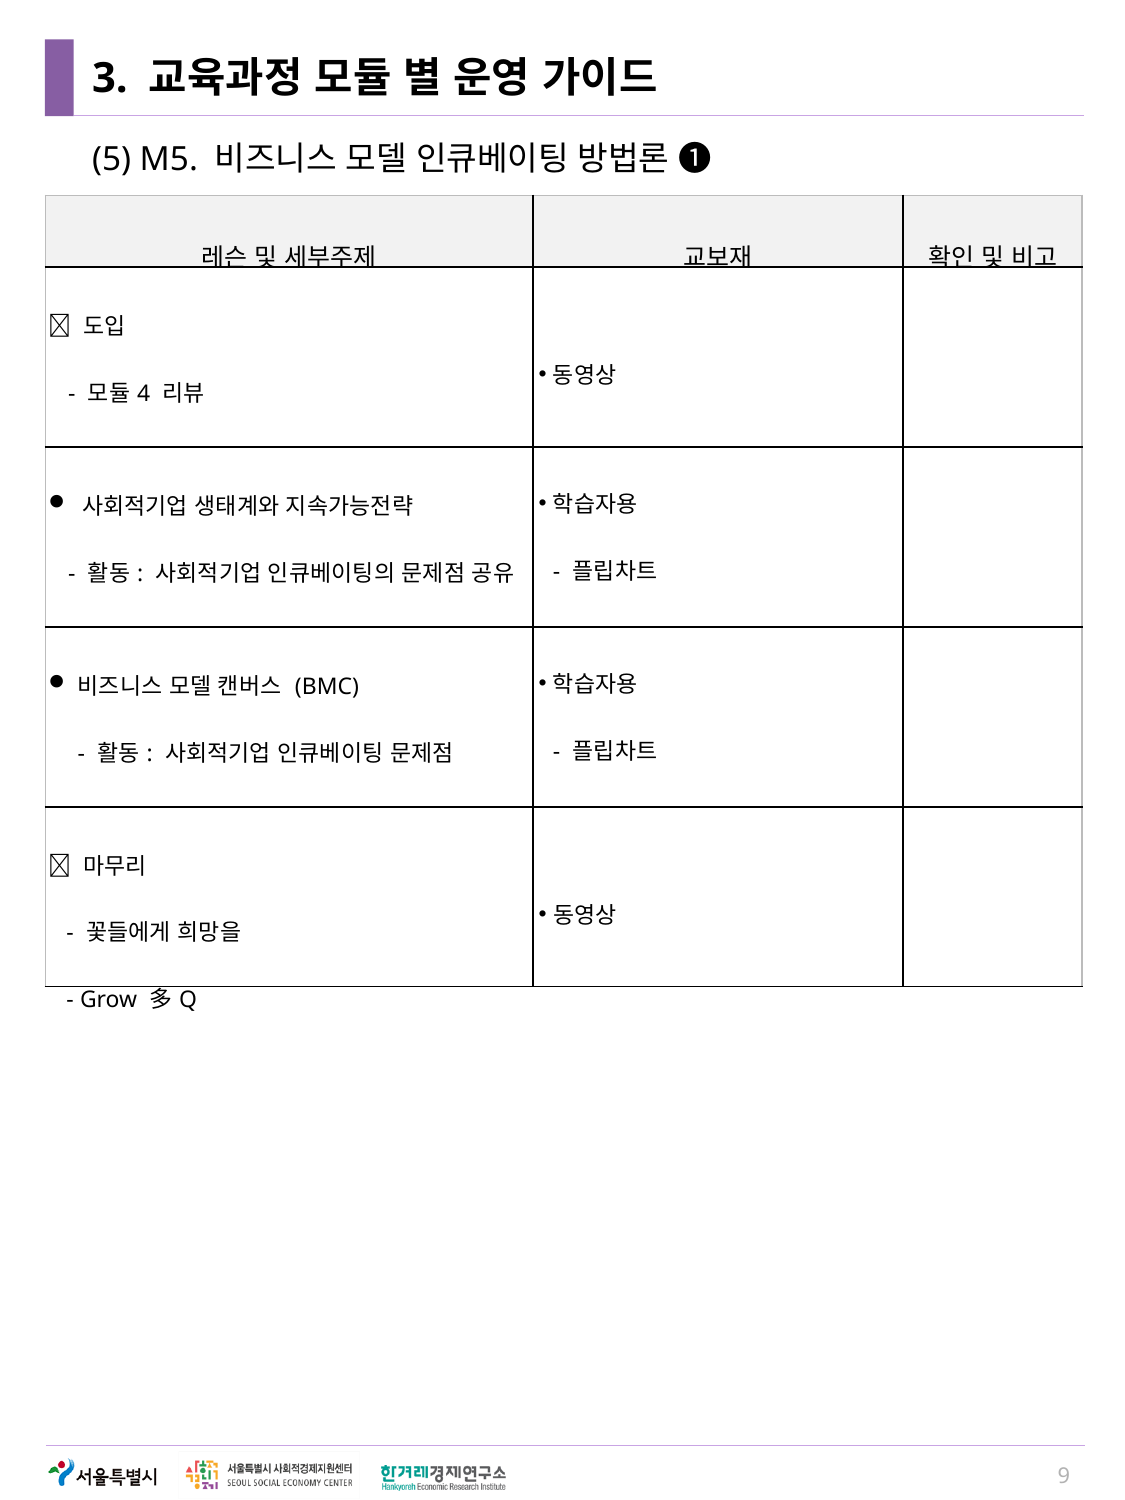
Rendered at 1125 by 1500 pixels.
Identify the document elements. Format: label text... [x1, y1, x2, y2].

table_cell 비즈니스 모델 캔버스 (BMC) - 활동: 사회적기업 인큐베이팅 문제점 해결방안 [46, 628, 532, 806]
table_cell 학습자용 - 플립차트 - 포스트잇, 펜 [534, 448, 902, 626]
slide_number 9 [832, 1436, 1086, 1500]
table_cell 동영상 [534, 808, 902, 986]
title 3. 교육과정 모듈 별 운영 가이드 [77, 49, 1034, 110]
table_cell 동영상 [534, 268, 902, 446]
table_cell [904, 808, 1081, 986]
table_cell [904, 448, 1081, 626]
table_header 확인 및 비고 [904, 196, 1081, 266]
picture [48, 1457, 157, 1486]
table_header 레슨 및 세부주제 [46, 196, 532, 266]
table_cell 학습자용 - 플립차트 - 포스트잇, 펜 [534, 628, 902, 806]
table_cell [904, 268, 1081, 446]
picture [381, 1465, 506, 1491]
picture [178, 1451, 360, 1499]
table_cell  도입 - 모듈4 리뷰 - 윈윈도시락 [46, 268, 532, 446]
table_cell 사회적기업 생태계와 지속가능전략 - 활동: 사회적기업 인큐베이팅의 문제점 공유 사회적기업의 비즈니스 모델 [46, 448, 532, 626]
table_header 교보재 [534, 196, 902, 266]
table_cell [904, 628, 1081, 806]
table_cell  마무리 - 꽃들에게 희망을 - Grow 多Q [46, 808, 532, 986]
text_box (5) M5. 비즈니스 모델 인큐베이팅 방법론 ➊ [77, 130, 815, 185]
